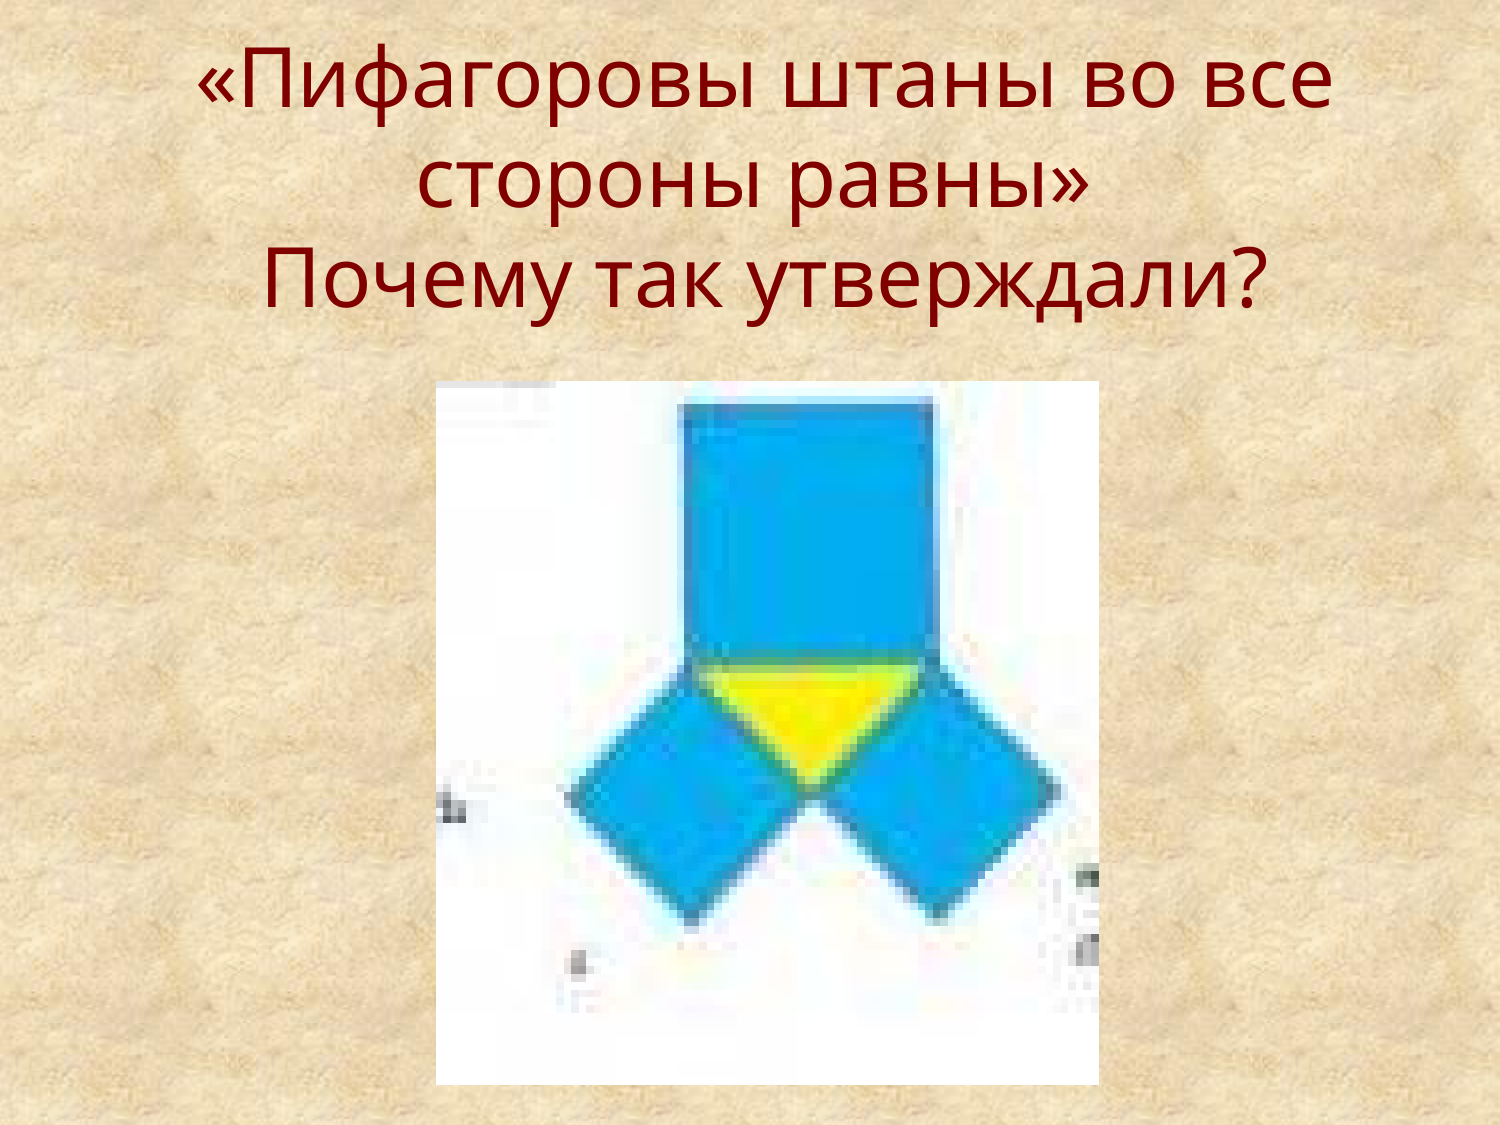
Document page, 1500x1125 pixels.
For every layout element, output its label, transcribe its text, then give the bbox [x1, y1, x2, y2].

title «Пифагоровы штаны во все стороны равны» Почему так утверждали? [74, 44, 1433, 303]
picture [0, 0, 1500, 1125]
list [436, 381, 1099, 1086]
